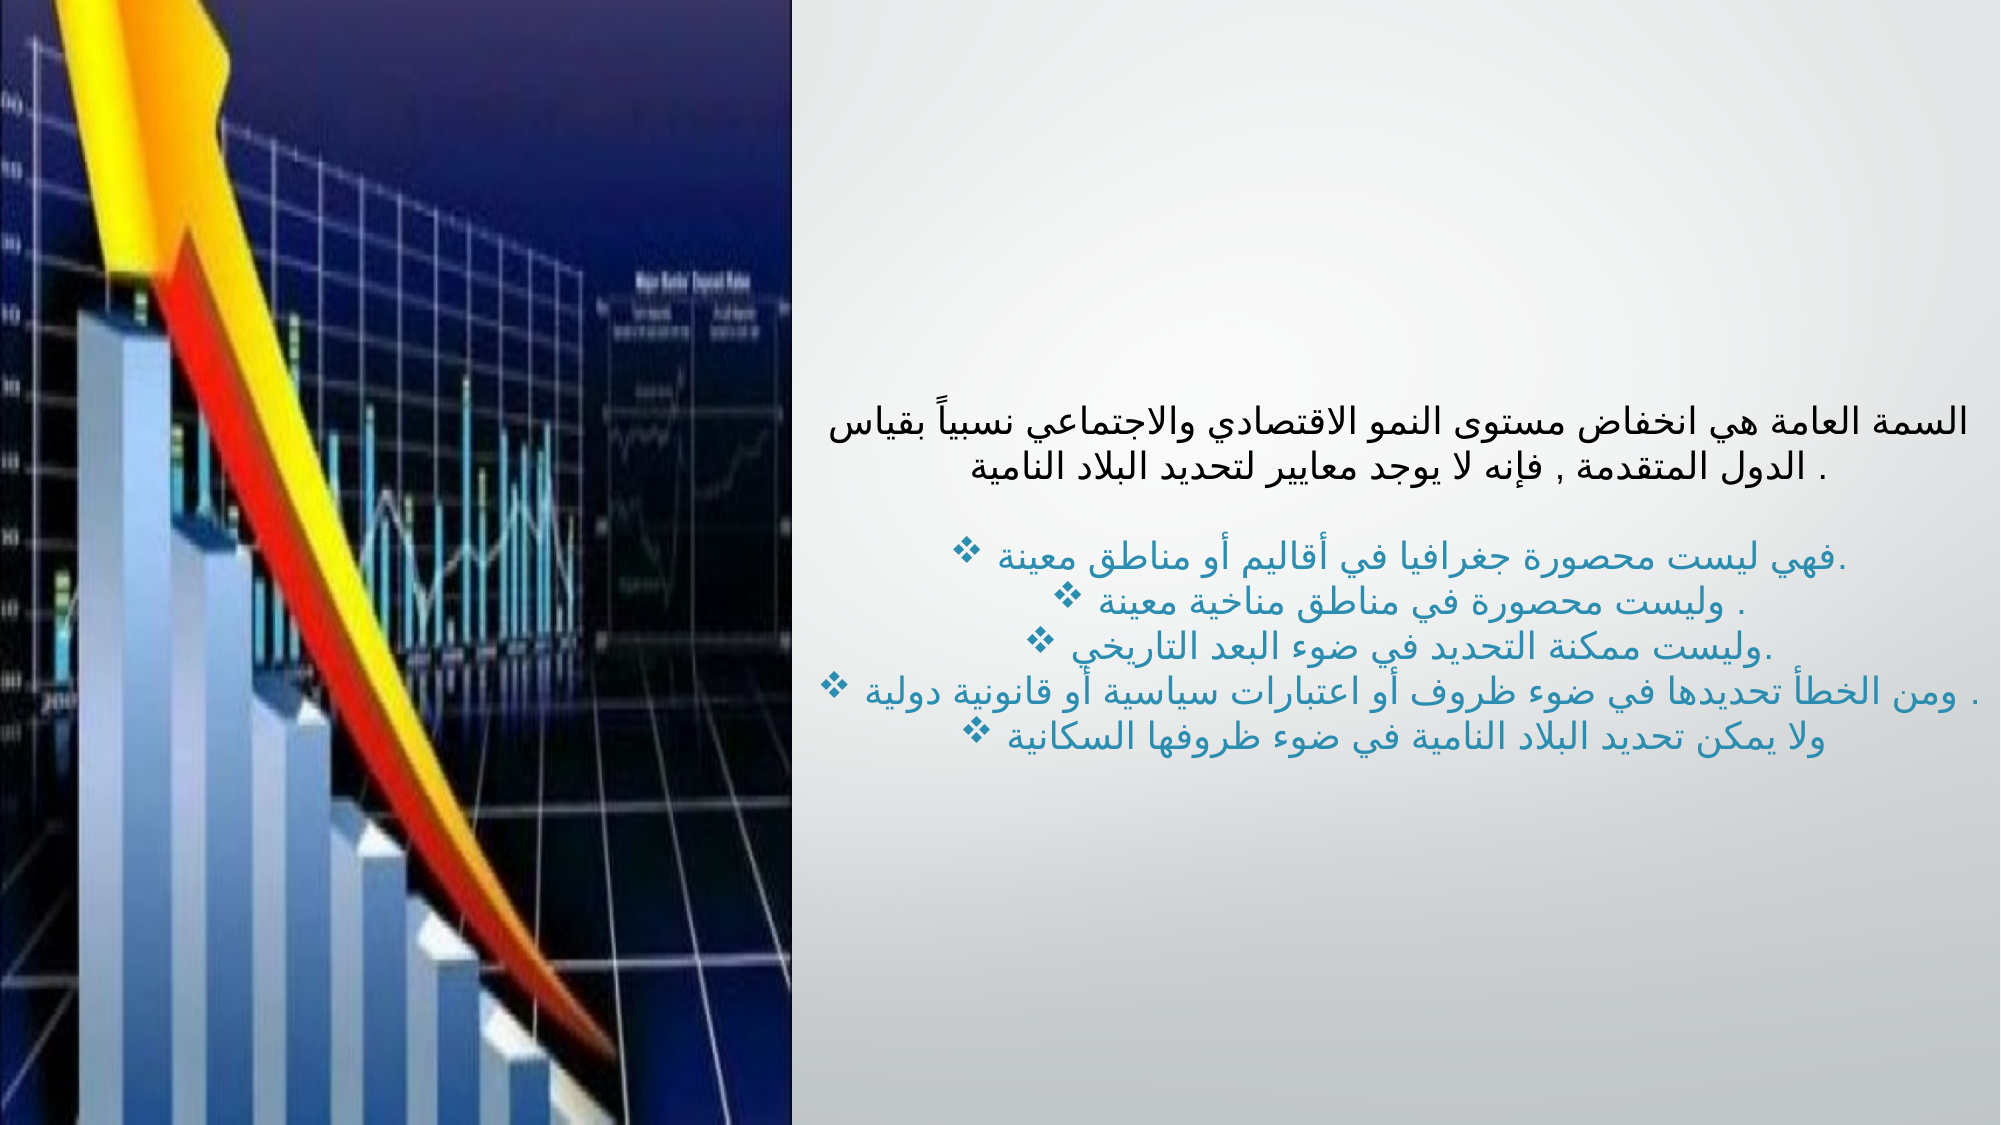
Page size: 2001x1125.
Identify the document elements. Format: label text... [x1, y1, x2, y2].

picture [0, 0, 792, 1125]
text_box السمة العامة هي انخفاض مستوى النمو الاقتصادي والاجتماعي نسبياً بقياس الدول المتقدمة , فإنه لا يوجد معايير لتحديد البلاد النامية . فهي ليست محصورة جغرافيا في أقاليم أو مناطق معينة. وليست محصورة في مناطق مناخية معينة . وليست ممكنة التحديد في ضوء البعد التاريخي. ومن الخطأ تحديدها في ضوء ظروف أو اعتبارات سياسية أو قانونية دولية . ولا يمكن تحديد البلاد النامية في ضوء ظروفها السكانية [792, 389, 2000, 855]
